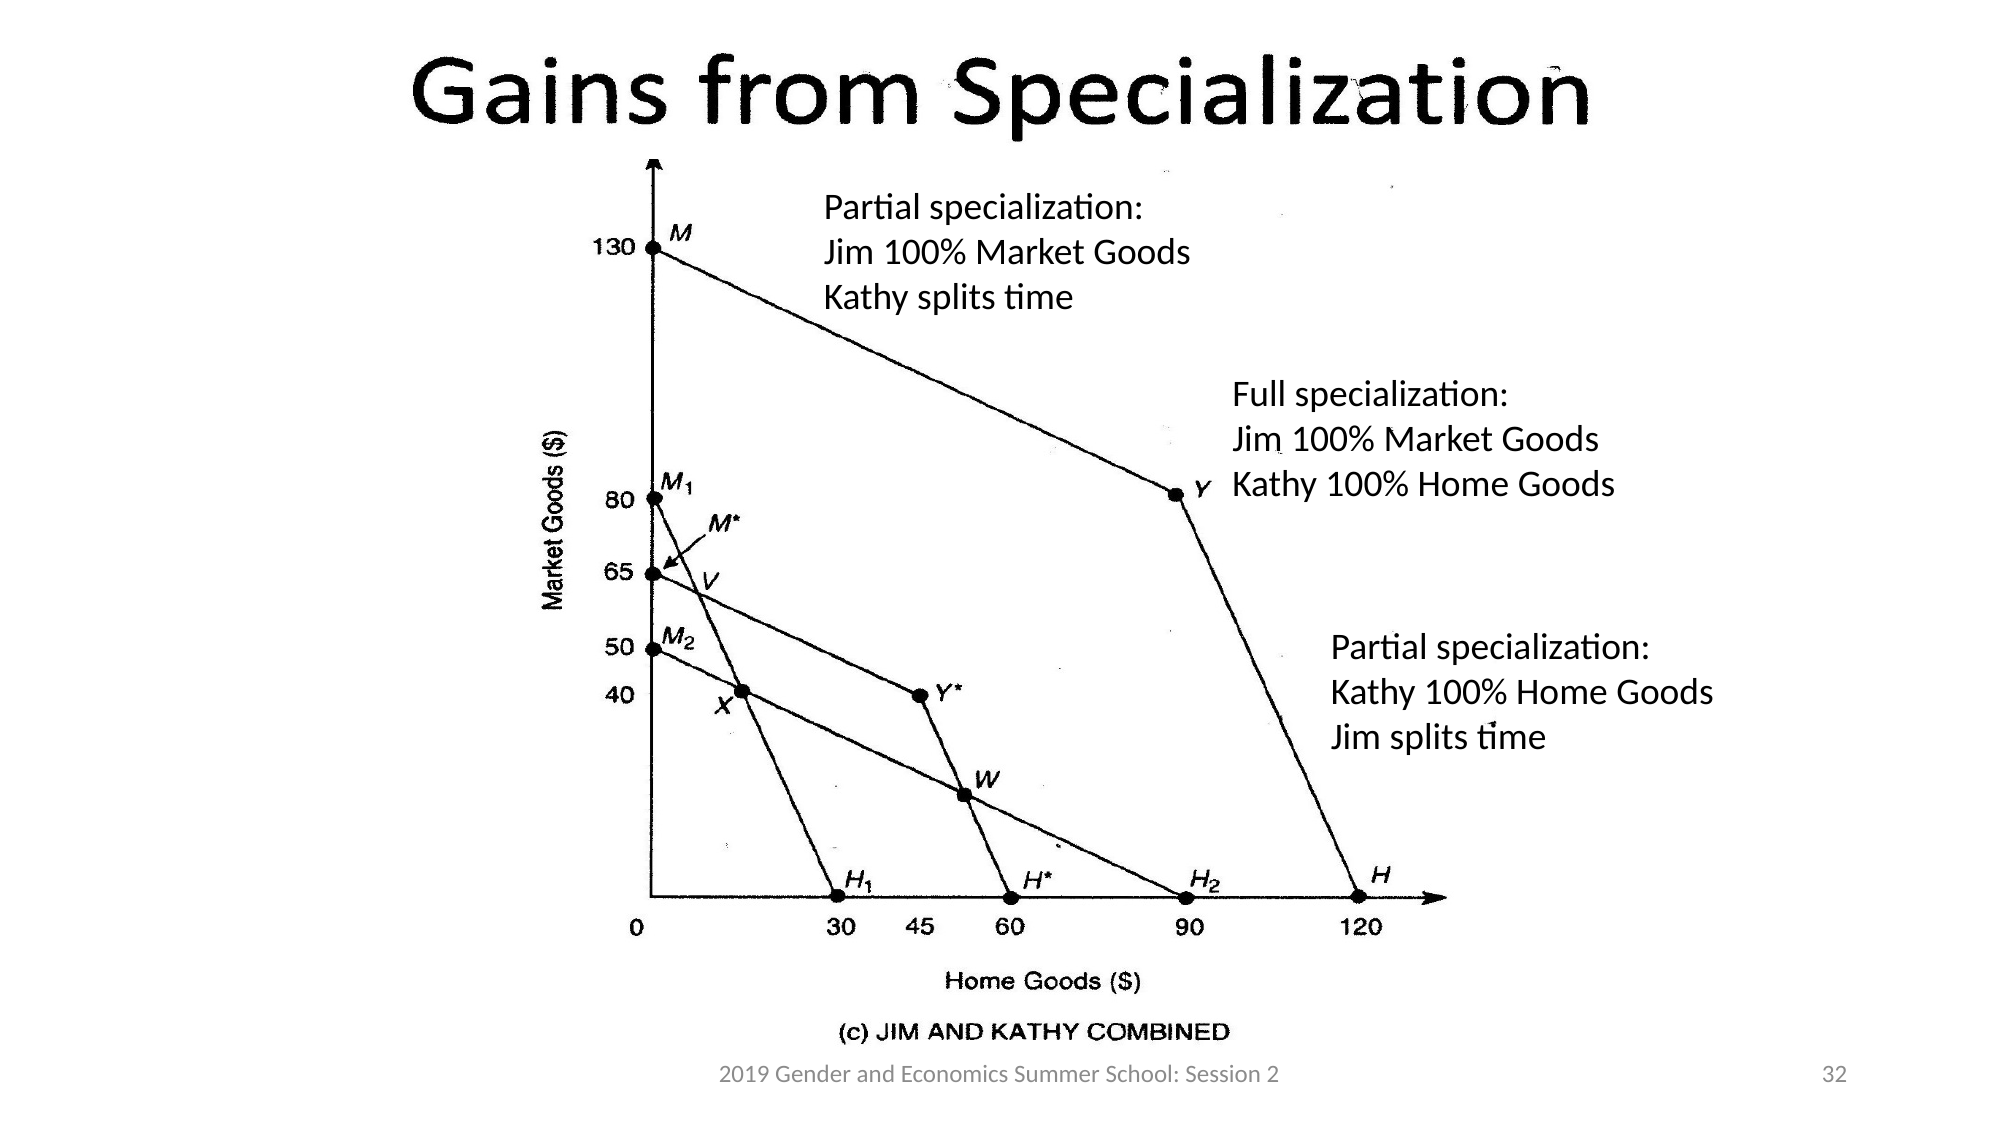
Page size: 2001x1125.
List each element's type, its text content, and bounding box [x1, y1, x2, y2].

text_box Partial specialization: Kathy 100% Home Goods Jim splits time [1497, 614, 1800, 765]
picture [392, 22, 1620, 1073]
text_box Full specialization: Jim 100% Market Goods Kathy 100% Home Goods [1497, 361, 1649, 512]
slide_number 32 [1412, 1042, 1863, 1103]
footer 2019 Gender and Economics Summer School: Session 2 [662, 1073, 1338, 1103]
